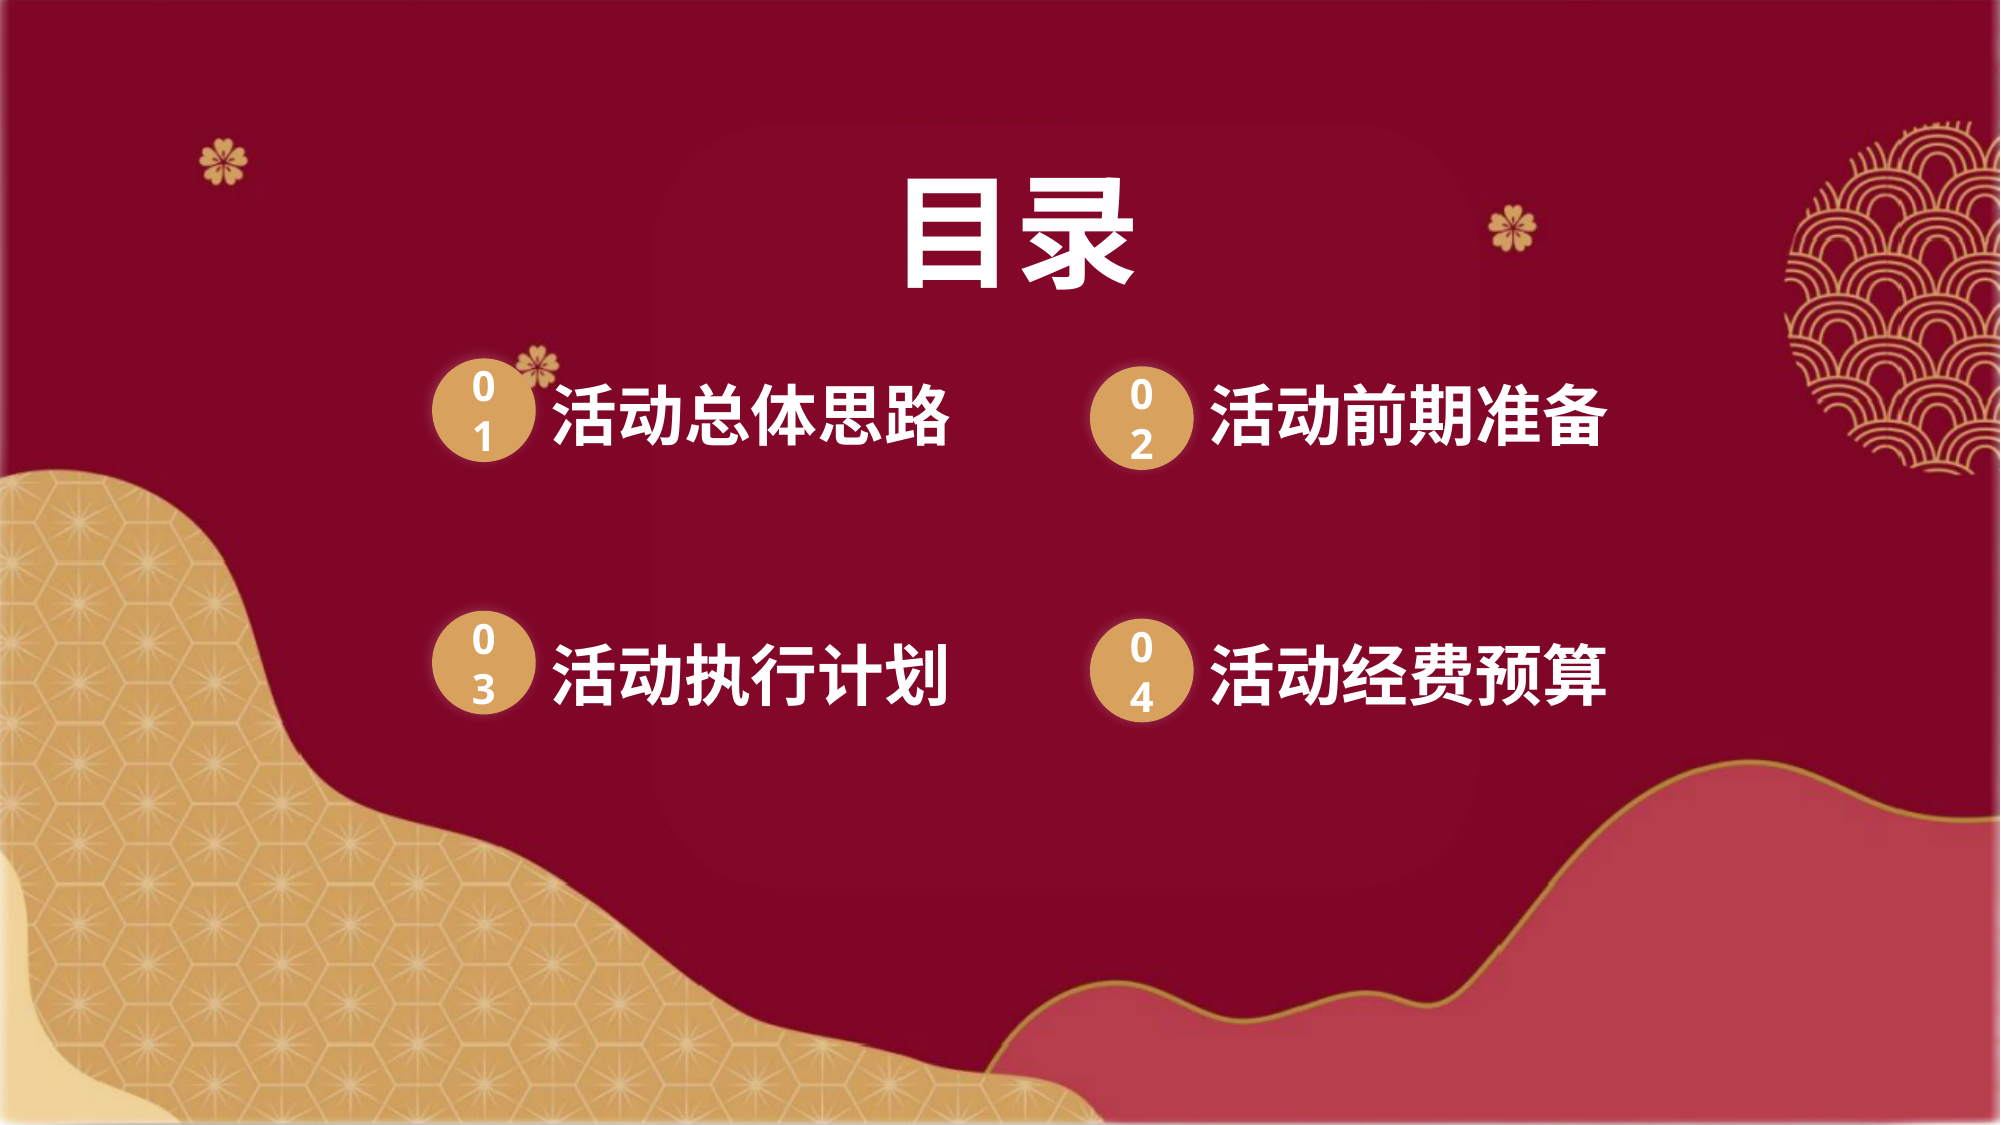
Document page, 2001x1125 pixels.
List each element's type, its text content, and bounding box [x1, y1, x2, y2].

text_box 03 [431, 609, 537, 716]
text_box [535, 639, 541, 684]
text_box 活动总体思路 [535, 366, 967, 461]
text_box 活动前期准备 [1193, 366, 1624, 461]
text_box [1193, 395, 1199, 441]
text_box 活动经费预算 [1193, 626, 1624, 722]
text_box 活动执行计划 [535, 626, 967, 722]
text_box 02 [1088, 365, 1195, 471]
text_box 目录 [875, 145, 1156, 311]
text_box 04 [1088, 617, 1195, 724]
text_box 活动前期准备 [535, 387, 541, 433]
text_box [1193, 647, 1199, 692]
picture [0, 0, 2000, 1125]
text_box 01 [431, 357, 537, 464]
